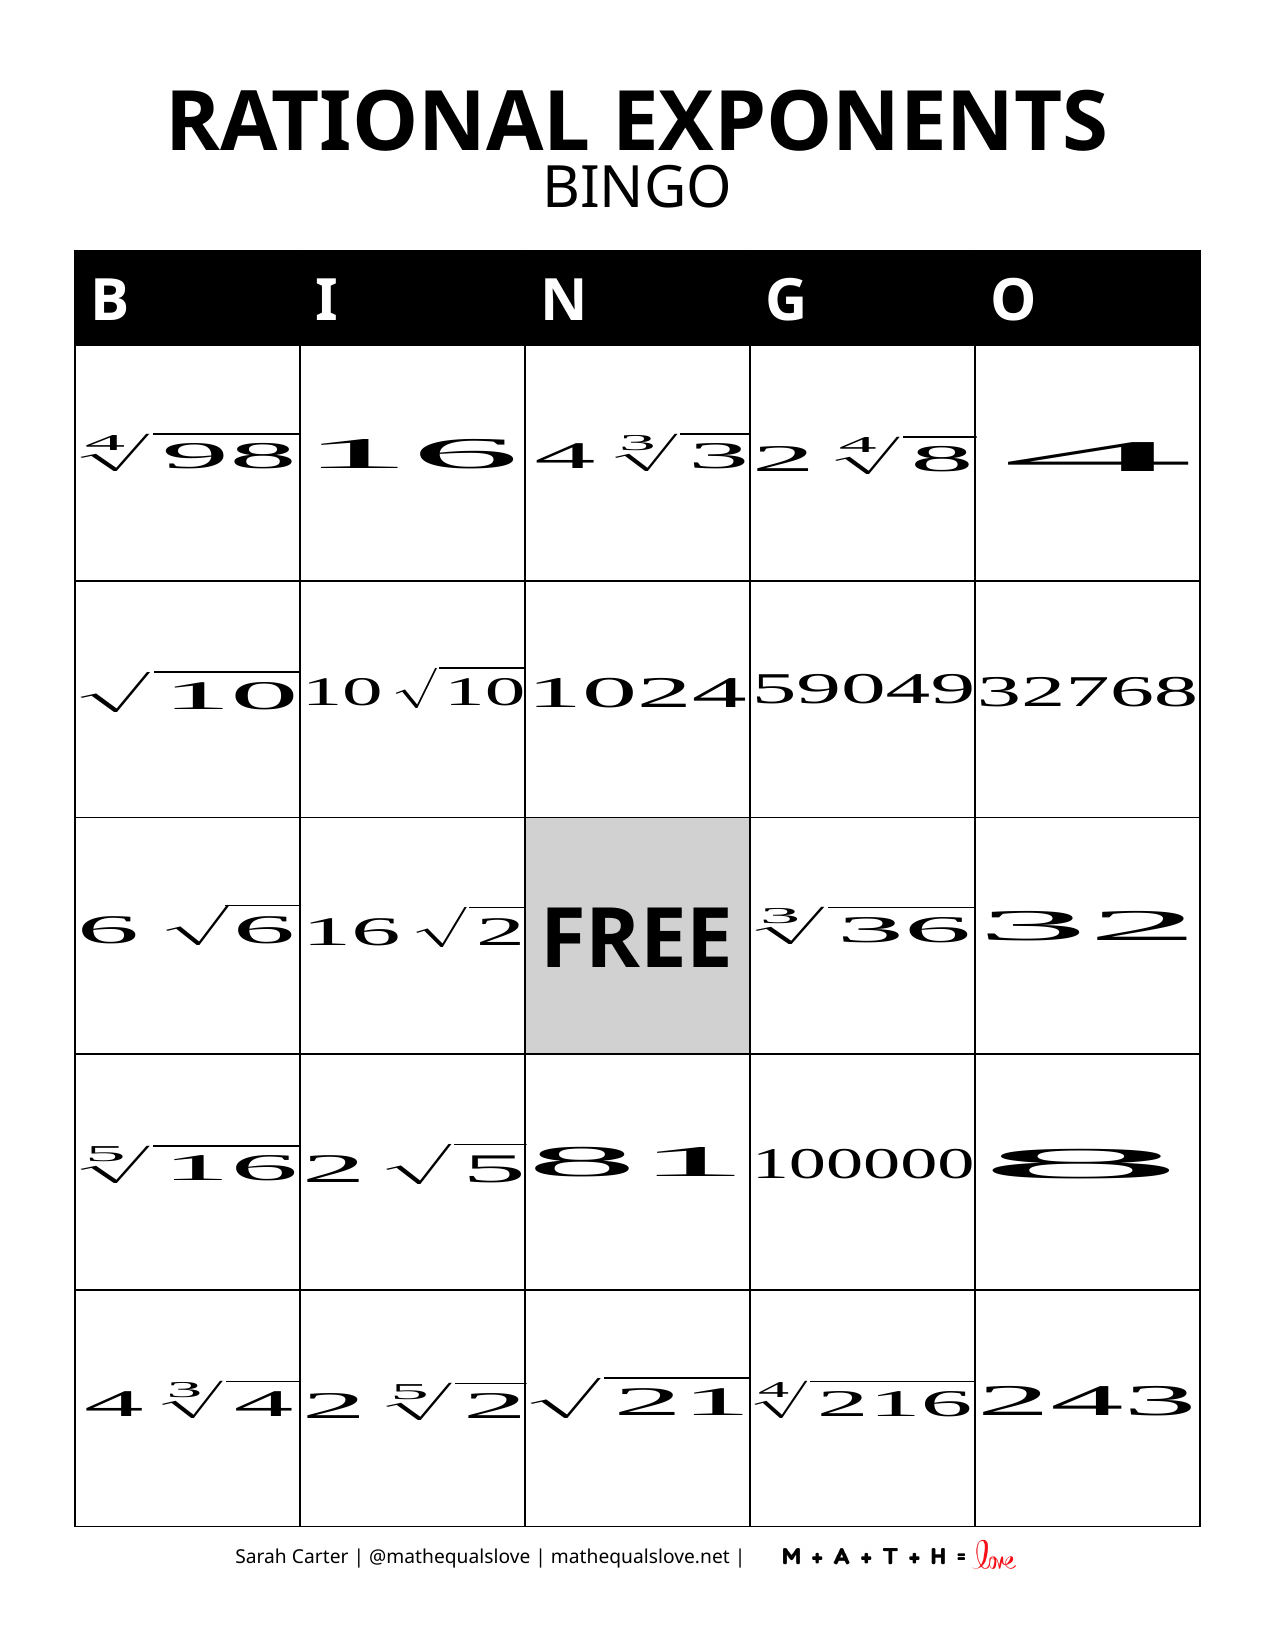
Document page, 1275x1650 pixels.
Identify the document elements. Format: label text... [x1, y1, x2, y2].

table_cell [76, 582, 299, 817]
table_cell [751, 1055, 974, 1289]
table_cell [751, 1291, 974, 1526]
table_cell [301, 1055, 524, 1289]
table_header G [751, 251, 974, 344]
table_cell FREE [526, 818, 749, 1053]
table_cell [526, 582, 749, 817]
table_cell [976, 582, 1199, 817]
table_cell [301, 346, 524, 580]
table_cell [526, 1291, 749, 1526]
table_cell [976, 818, 1199, 1053]
table_cell [751, 818, 974, 1053]
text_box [220, 1535, 1055, 1576]
table_cell [301, 818, 524, 1053]
table_cell [976, 346, 1199, 580]
table_cell [76, 346, 299, 580]
table_cell [526, 1055, 749, 1289]
table_header N [526, 251, 749, 344]
table_header B [76, 251, 299, 344]
table_cell [751, 346, 974, 580]
table_header O [976, 251, 1199, 344]
table_cell [301, 1291, 524, 1526]
table_cell [976, 1055, 1199, 1289]
table_header I [301, 251, 524, 344]
text_box RATIONAL EXPONENTS [74, 59, 1200, 175]
table_cell [976, 1291, 1199, 1526]
table_cell [751, 582, 974, 817]
table_cell [76, 1291, 299, 1526]
table_cell [76, 1055, 299, 1289]
text_box BINGO [74, 175, 1200, 226]
table_cell [76, 818, 299, 1053]
table_cell [301, 582, 524, 817]
table_cell [526, 346, 749, 580]
